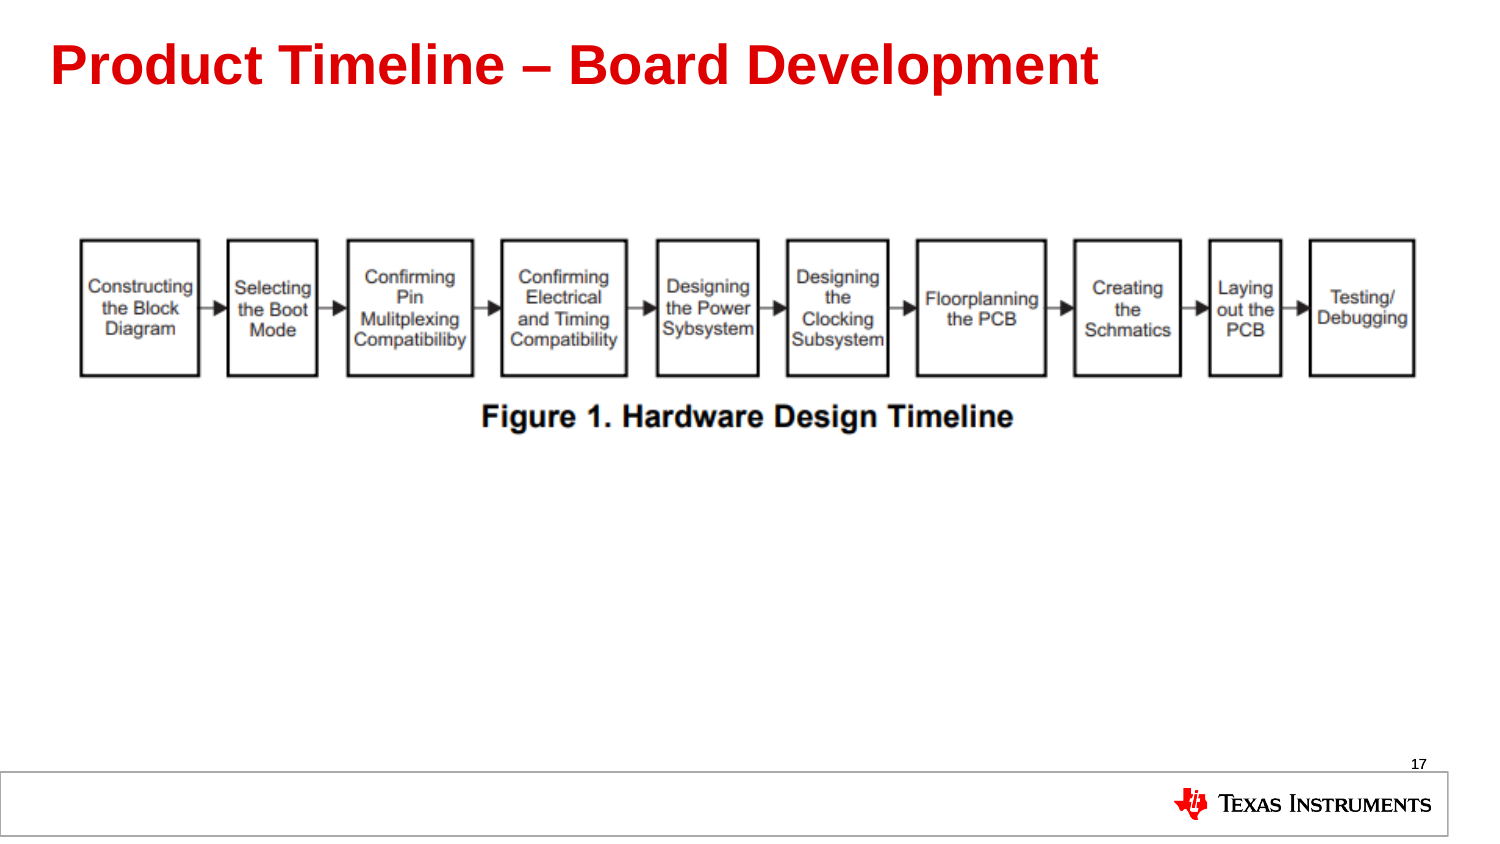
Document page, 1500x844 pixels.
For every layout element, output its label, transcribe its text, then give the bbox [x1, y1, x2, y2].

title Product Timeline – Board Development [37, 17, 1426, 119]
text_box 17 [1089, 748, 1440, 774]
picture [61, 223, 1431, 444]
picture [1174, 788, 1431, 820]
